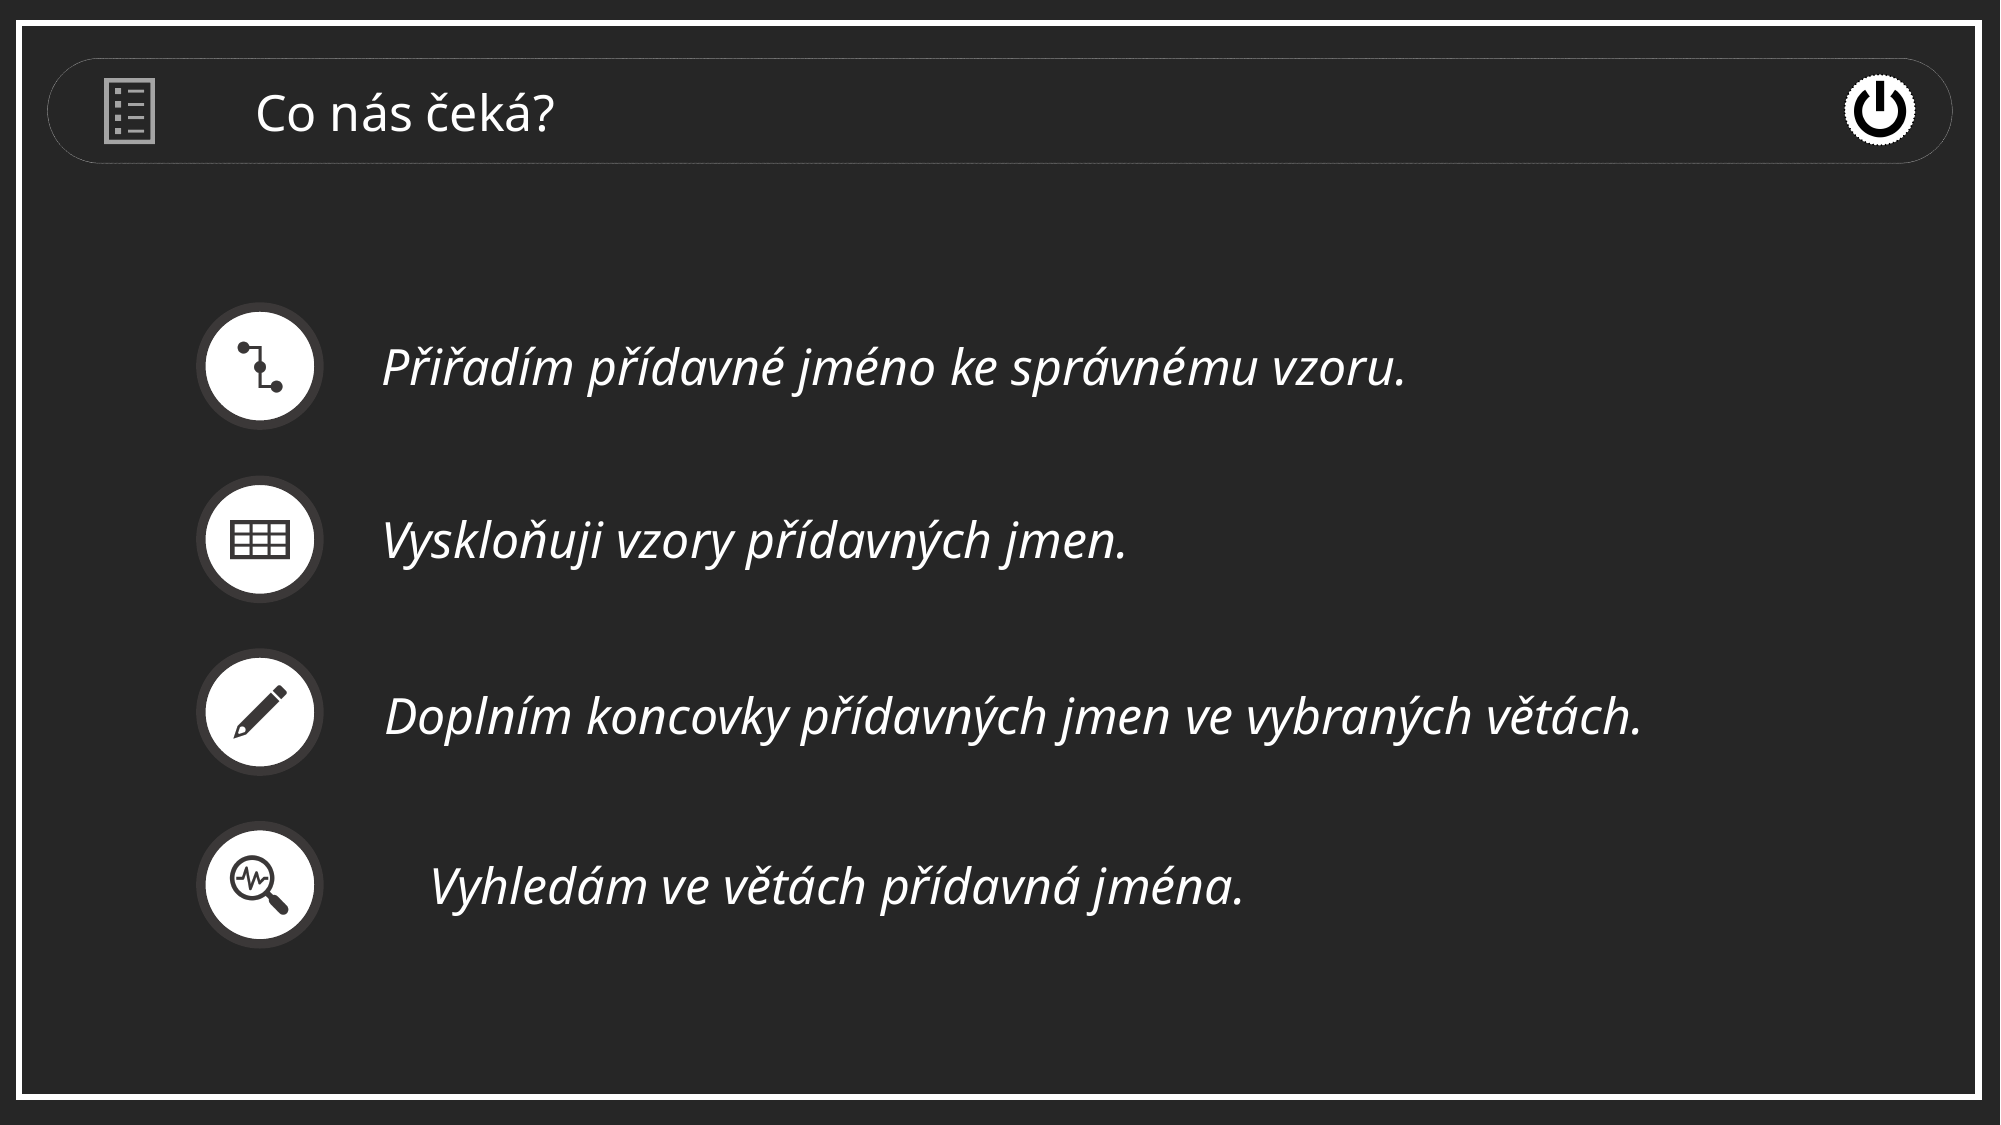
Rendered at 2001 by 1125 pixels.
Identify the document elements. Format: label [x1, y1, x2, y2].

text_box [200, 652, 319, 772]
picture [89, 71, 169, 151]
text_box [200, 825, 319, 944]
text_box [18, 22, 1979, 1098]
text_box [200, 306, 319, 426]
text_box [1844, 74, 1916, 146]
text_box [200, 480, 319, 599]
